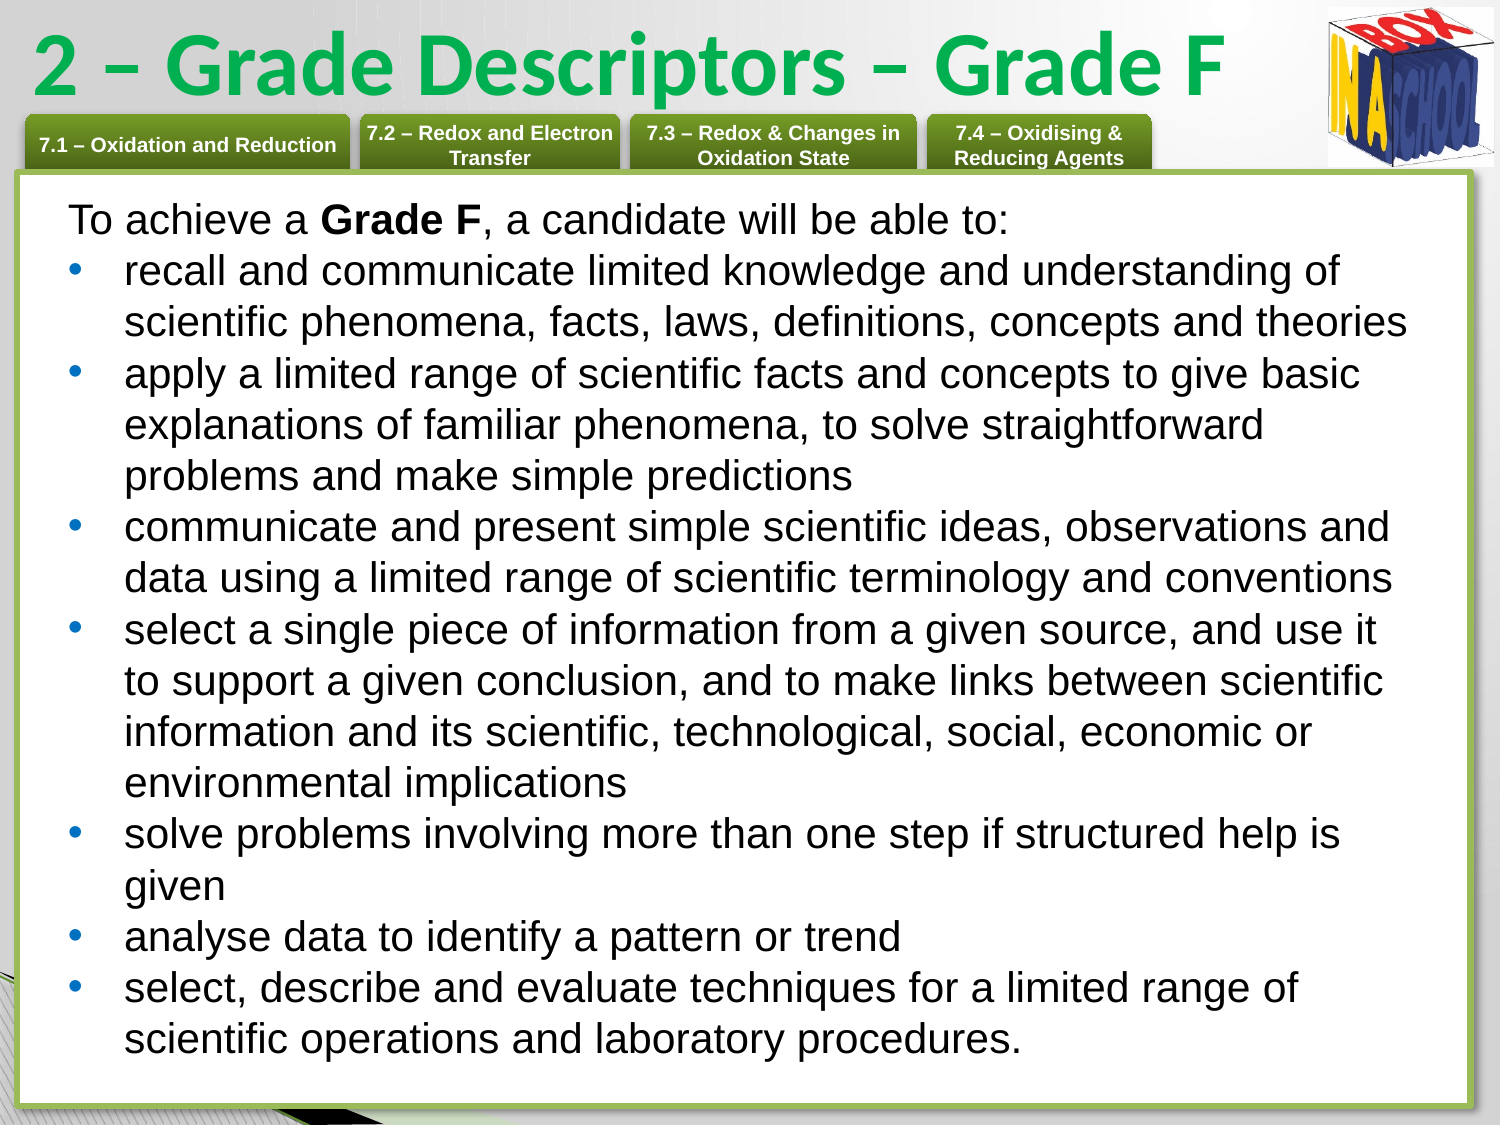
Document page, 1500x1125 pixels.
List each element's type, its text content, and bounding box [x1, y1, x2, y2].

picture [281, 1114, 303, 1125]
text_box To achieve a Grade F, a candidate will be able to: recall and communicate limited knowledge and understanding of scientific phenomena, facts, laws, definitions, concepts and theories apply a limited range of scientific facts and concepts to give basic explanations of familiar phenomena, to solve straightforward problems and make simple predictions communicate and present simple scientific ideas, observations and data using a limited range of scientific terminology and conventions select a single piece of information from a given source, and use it to support a given conclusion, and to make links between scientific information and its scientific, technological, social, economic or environmental implications solve problems involving more than one step if structured help is given analyse data to identify a pattern or trend select, describe and evaluate techniques for a limited range of scientific operations and laboratory procedures. [53, 184, 1436, 1070]
picture [1328, 7, 1495, 167]
title 2 – Grade Descriptors – Grade F [17, 7, 1258, 110]
